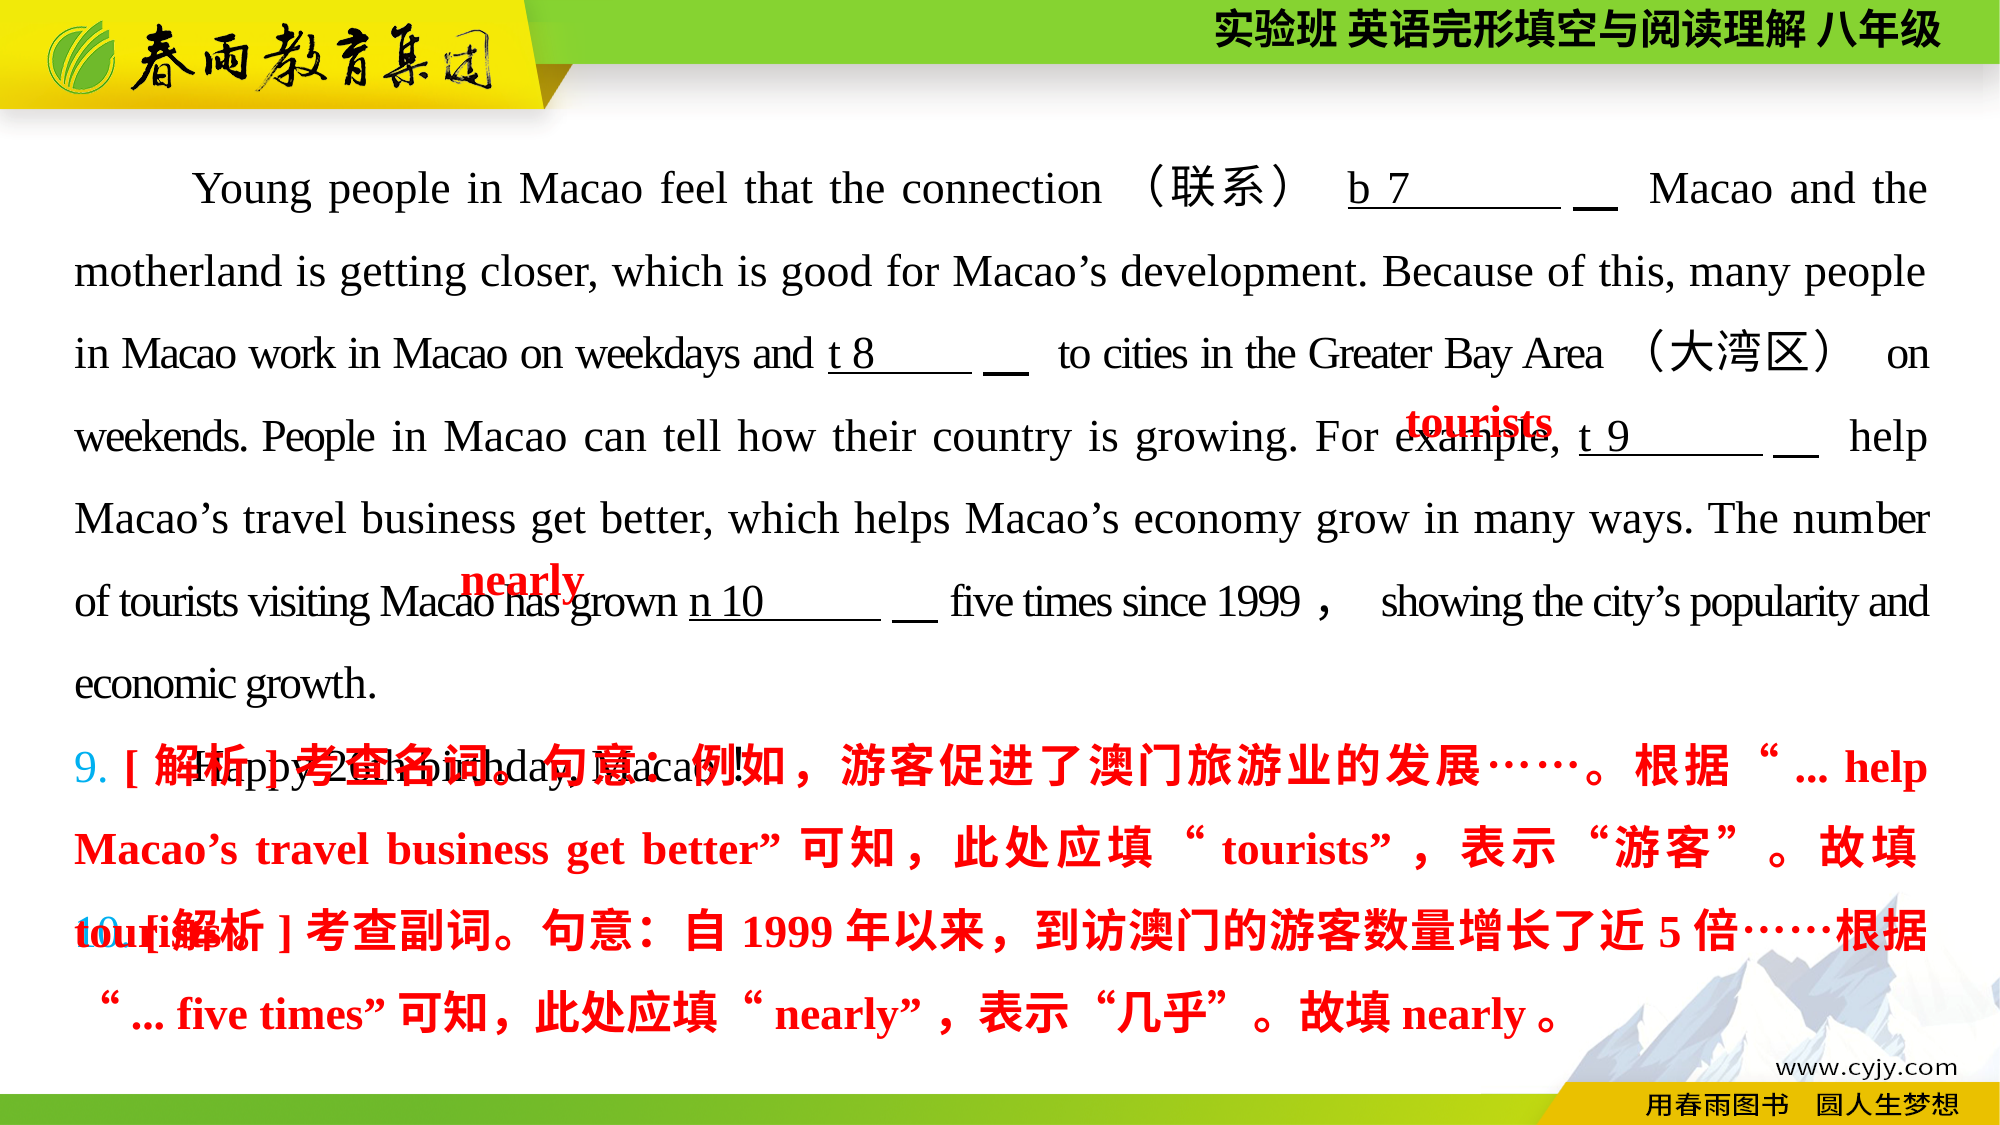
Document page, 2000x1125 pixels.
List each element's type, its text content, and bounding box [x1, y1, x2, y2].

list Young people in Macao feel that the connection（联系） b 7 Macao and the motherland is getting closer, which is good for Macao’s development. Because of this, many people in Macao work in Macao on weekdays and t 8 to cities in the Greater Bay Area（大湾区） on weekends. People in Macao can tell how their country is growing. For example, t 9 help Macao’s travel business get better, which helps Macao’s economy grow in many ways. The number of tourists visiting Macao has grown n 10 ，five times since 1999， showing the city’s popularity and economic growth. Happy 26th birthday, Macao！ [59, 123, 1944, 701]
text_box tourists [1390, 384, 1568, 455]
text_box 9. [解析]考查名词。句意：例如，游客促进了澳门旅游业的发展……。根据“... help Macao’s travel business get better”可知，此处应填“tourists”，表示“游客”。故填tourists。 [59, 701, 1944, 964]
text_box 10. [解析]考查副词。句意：自1999年以来，到访澳门的游客数量增长了近5倍……根据“... five times”可知，此处应填“nearly”，表示“几乎”。故填nearly。 [59, 964, 1944, 1047]
text_box nearly [445, 542, 600, 613]
picture [0, 0, 2000, 1125]
